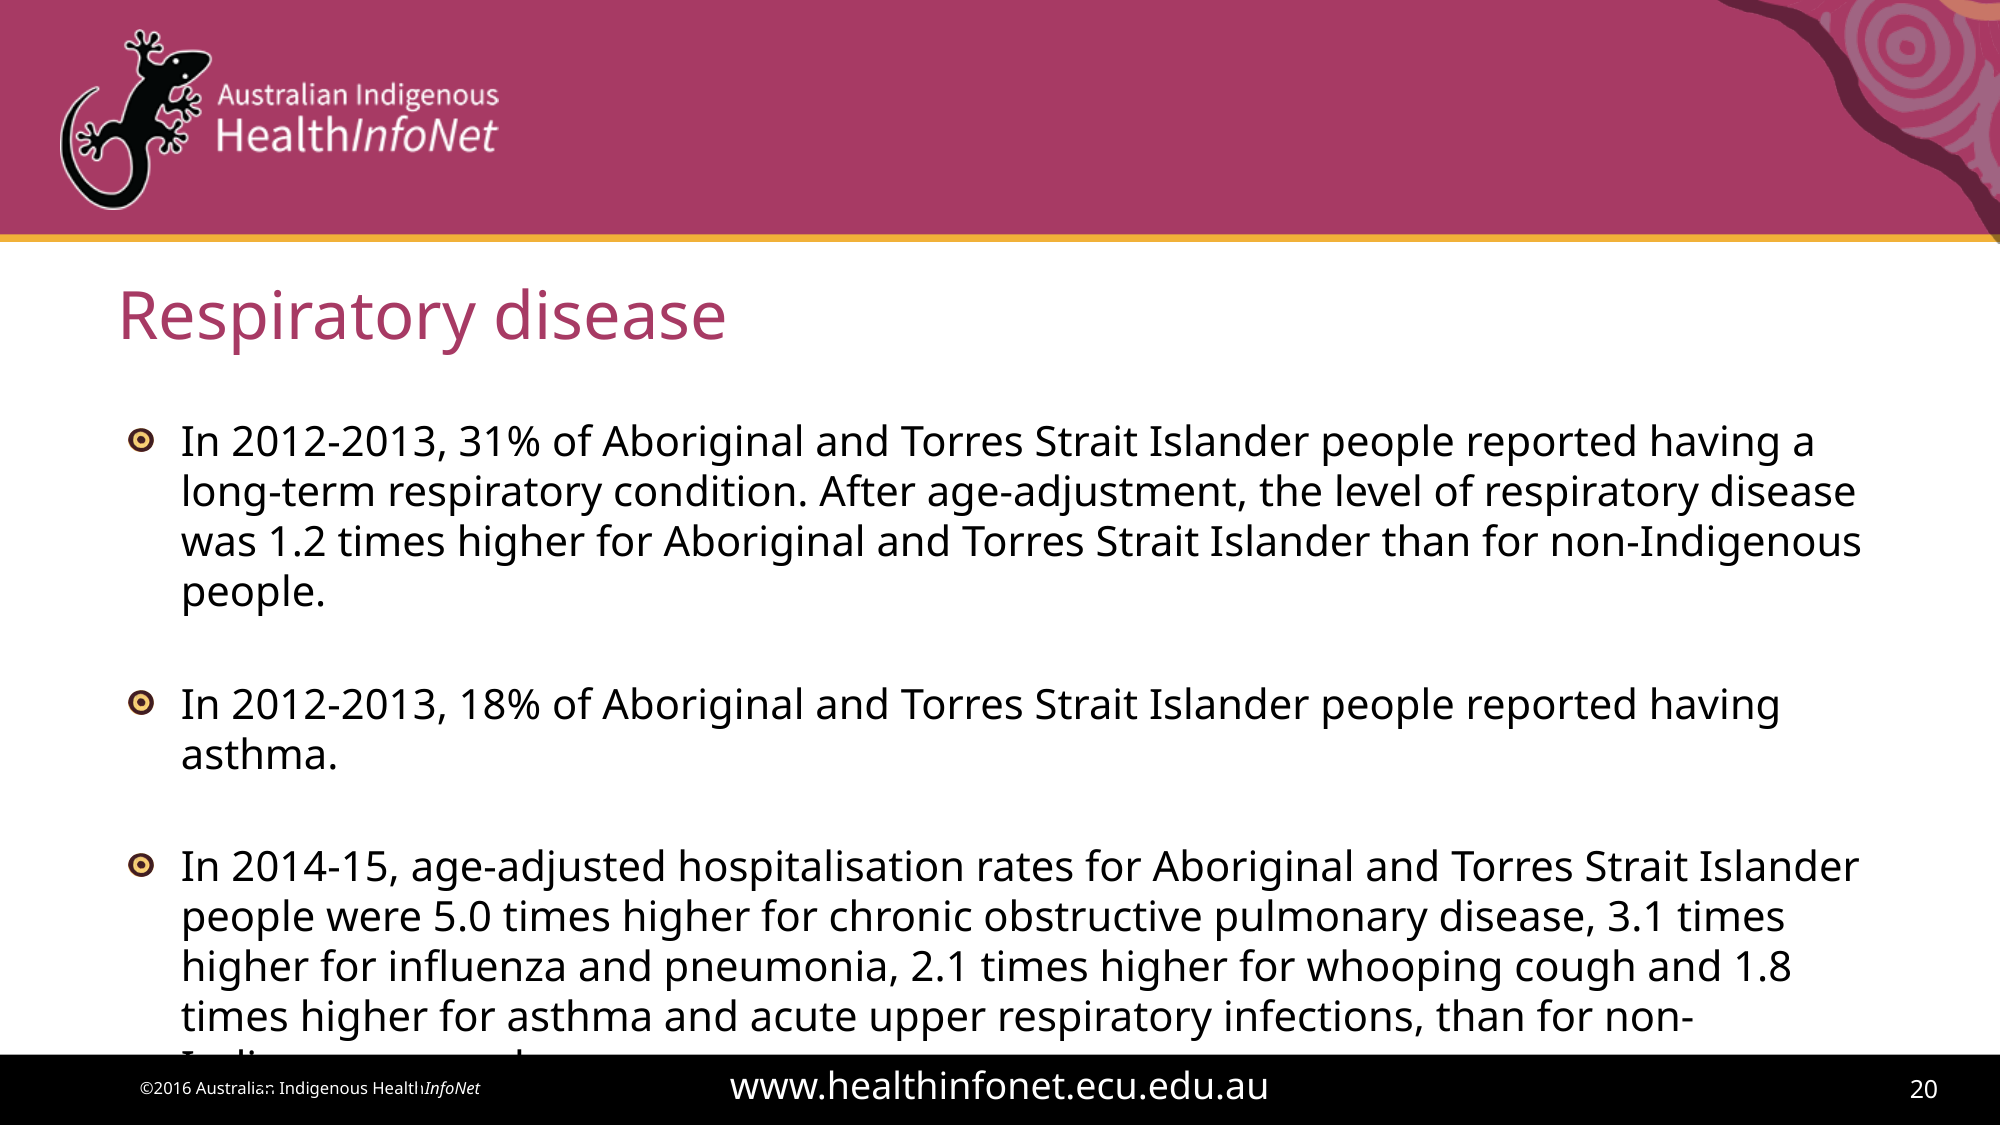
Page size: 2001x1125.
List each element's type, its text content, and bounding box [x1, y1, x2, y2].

picture [128, 853, 154, 877]
list In 2012-2013, 31% of Aboriginal and Torres Strait Islander people reported having a long-term respiratory condition. After age-adjustment, the level of respiratory disease was 1.2 times higher for Aboriginal and Torres Strait Islander than for non-Indigenous people. In 2012-2013, 18% of Aboriginal and Torres Strait Islander people reported having asthma. In 2014-15, age-adjusted hospitalisation rates for Aboriginal and Torres Strait Islander people were 5.0 times higher for chronic obstructive pulmonary disease, 3.1 times higher for influenza and pneumonia, 2.1 times higher for whooping cough and 1.8 times higher for asthma and acute upper respiratory infections, than for non-Indigenous people. [99, 399, 1901, 1051]
picture [1673, 0, 2000, 279]
picture [128, 428, 154, 452]
title Respiratory disease [102, 249, 1900, 375]
picture [128, 690, 154, 715]
picture [60, 29, 499, 210]
